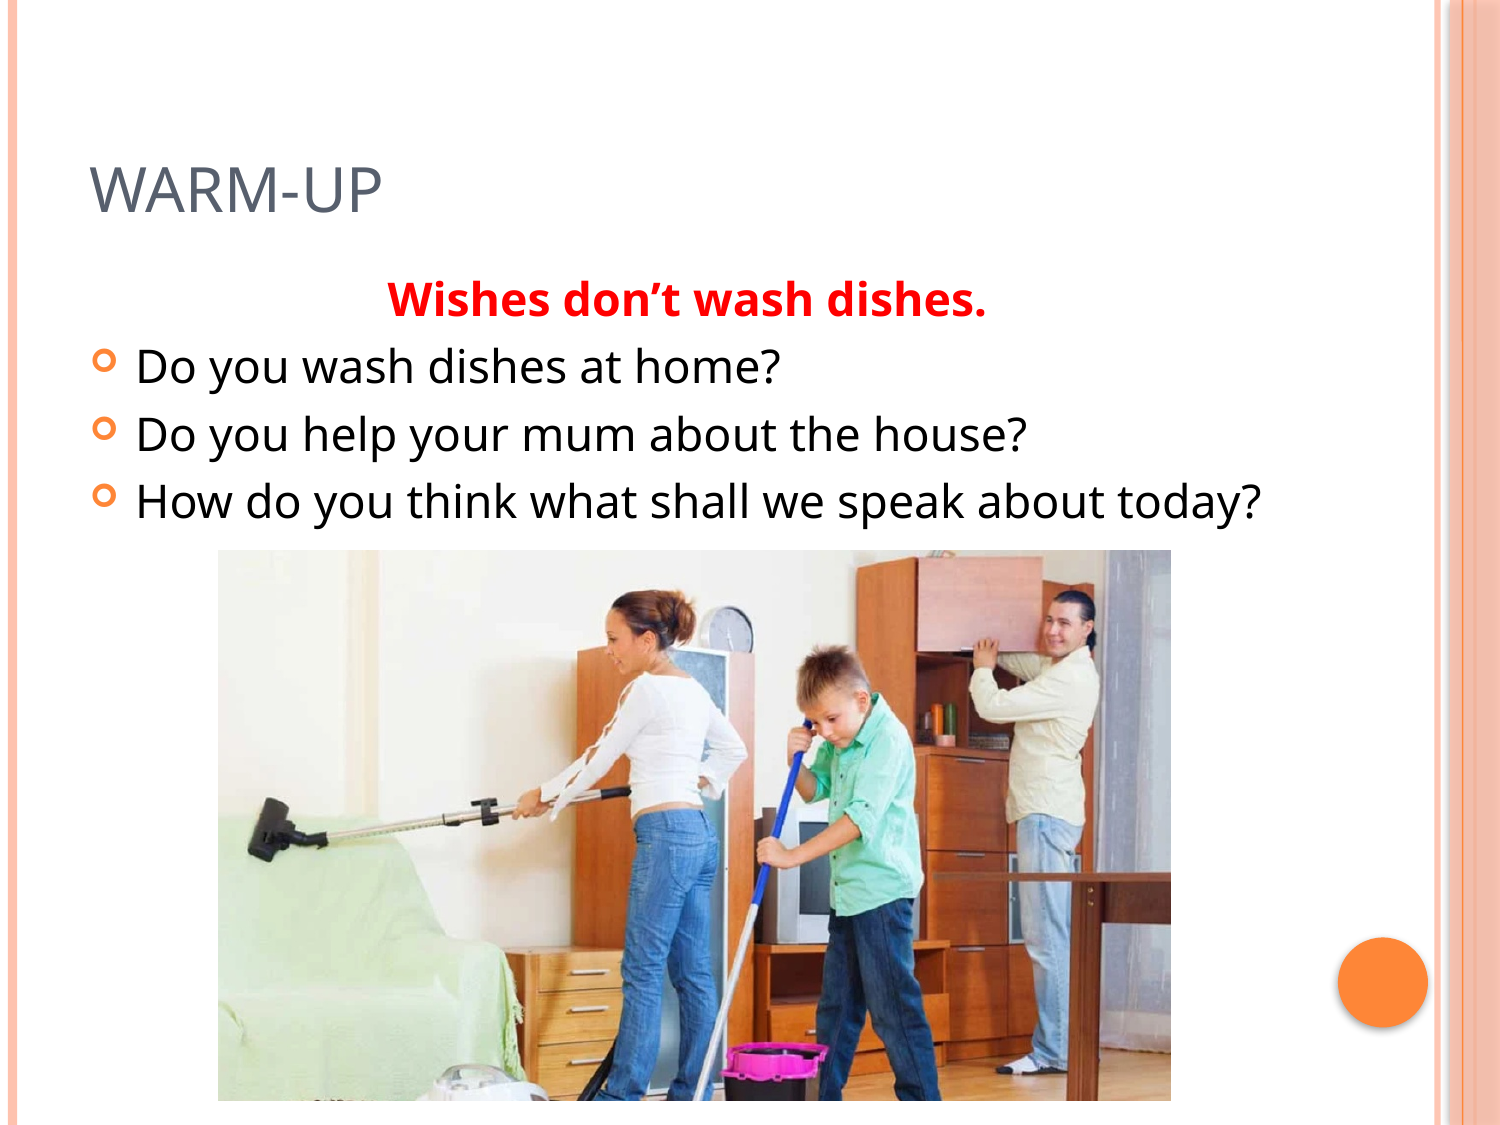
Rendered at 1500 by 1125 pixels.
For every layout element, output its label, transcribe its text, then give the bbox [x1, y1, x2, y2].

list Wishes don’t wash dishes. Do you wash dishes at home? Do you help your mum about the house? How do you think what shall we speak about today? [75, 262, 1300, 575]
title Warm-up [75, 45, 1300, 233]
picture [217, 550, 1171, 1102]
